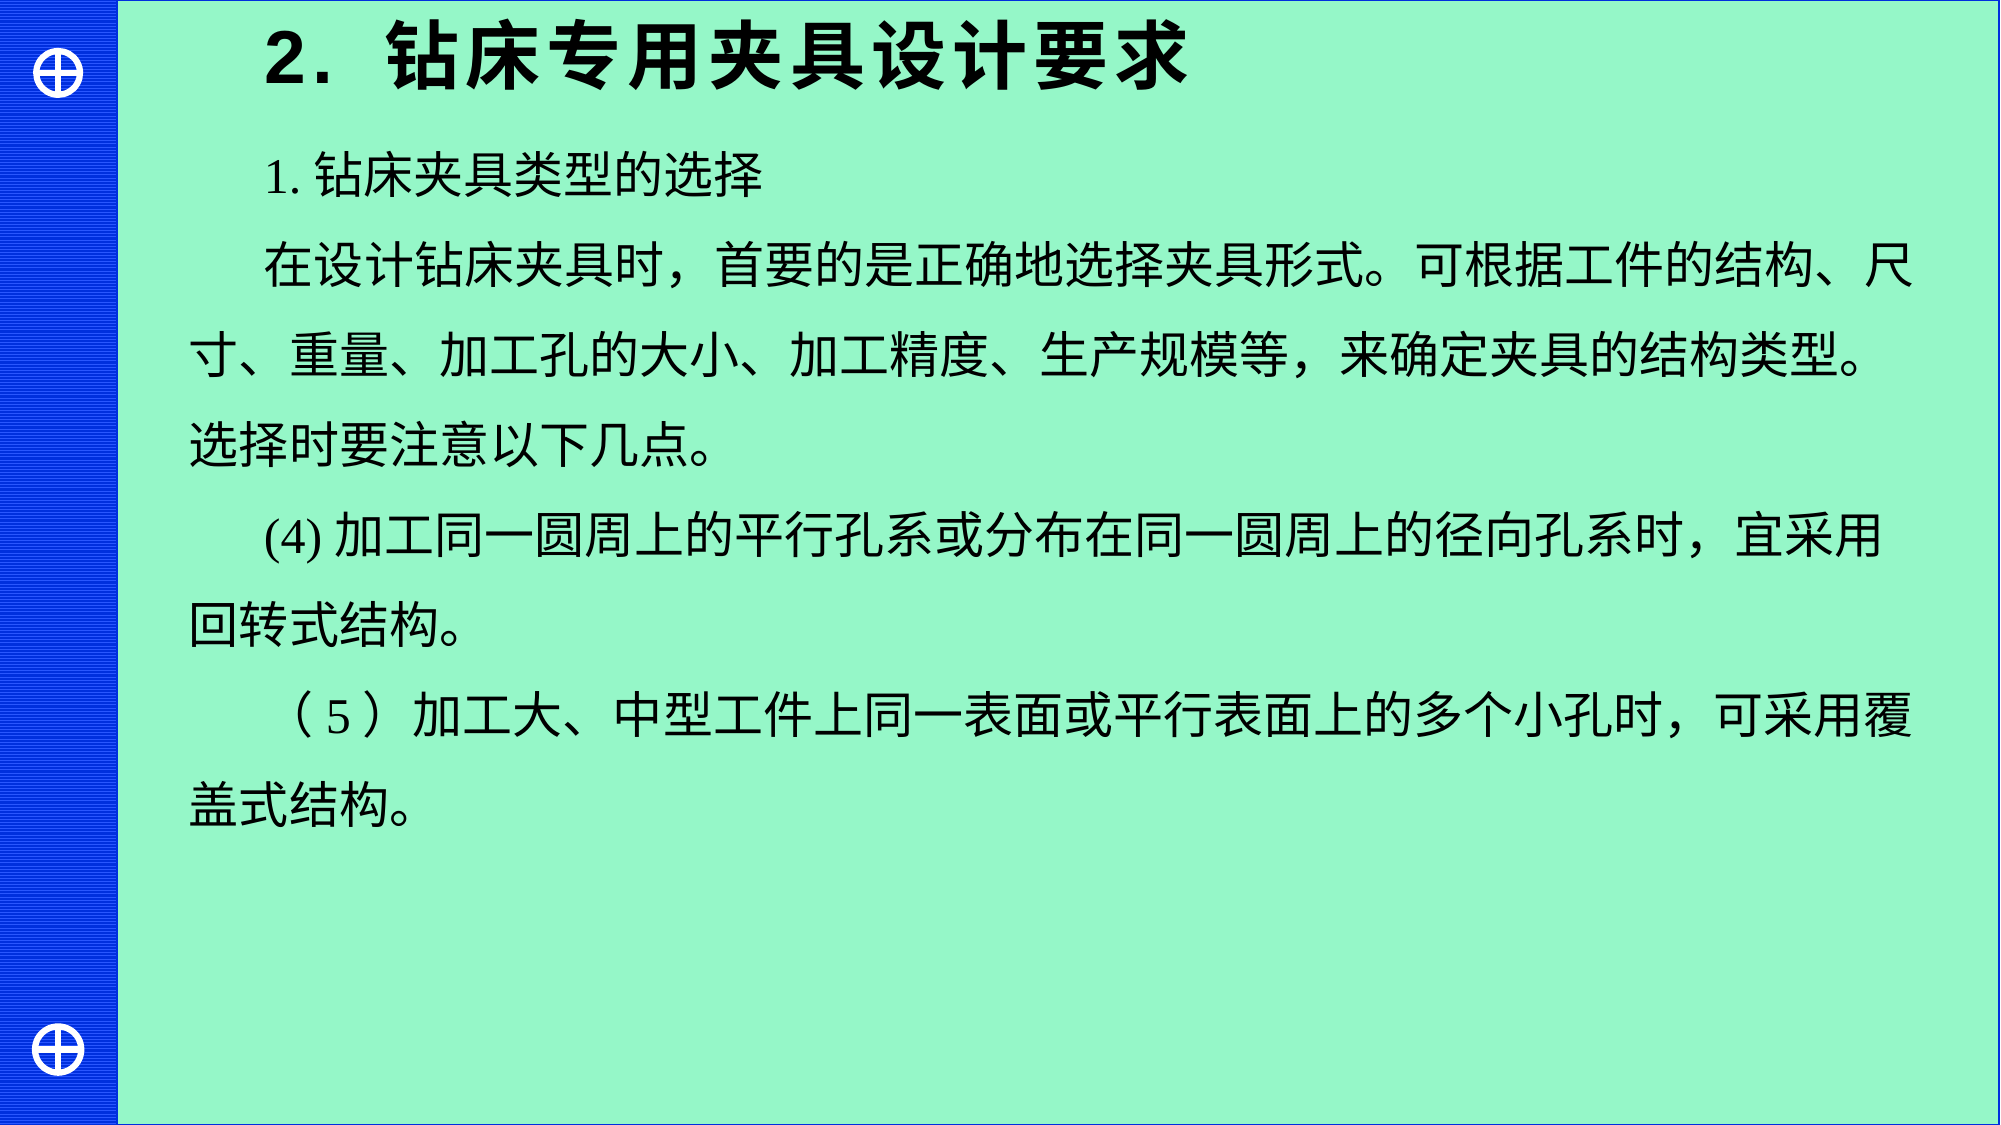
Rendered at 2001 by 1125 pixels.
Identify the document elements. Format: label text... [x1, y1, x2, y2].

text_box 2. 钻床专用夹具设计要求 [114, 0, 1402, 107]
text_box 1.钻床夹具类型的选择 在设计钻床夹具时，首要的是正确地选择夹具形式。可根据工件的结构、尺寸、重量、加工孔的大小、加工精度、生产规模等，来确定夹具的结构类型。选择时要注意以下几点。 (4)加工同一圆周上的平行孔系或分布在同一圆周上的径向孔系时，宜采用回转式结构。 （5）加工大、中型工件上同一表面或平行表面上的多个小孔时，可采用覆盖式结构。 [174, 106, 1935, 1022]
